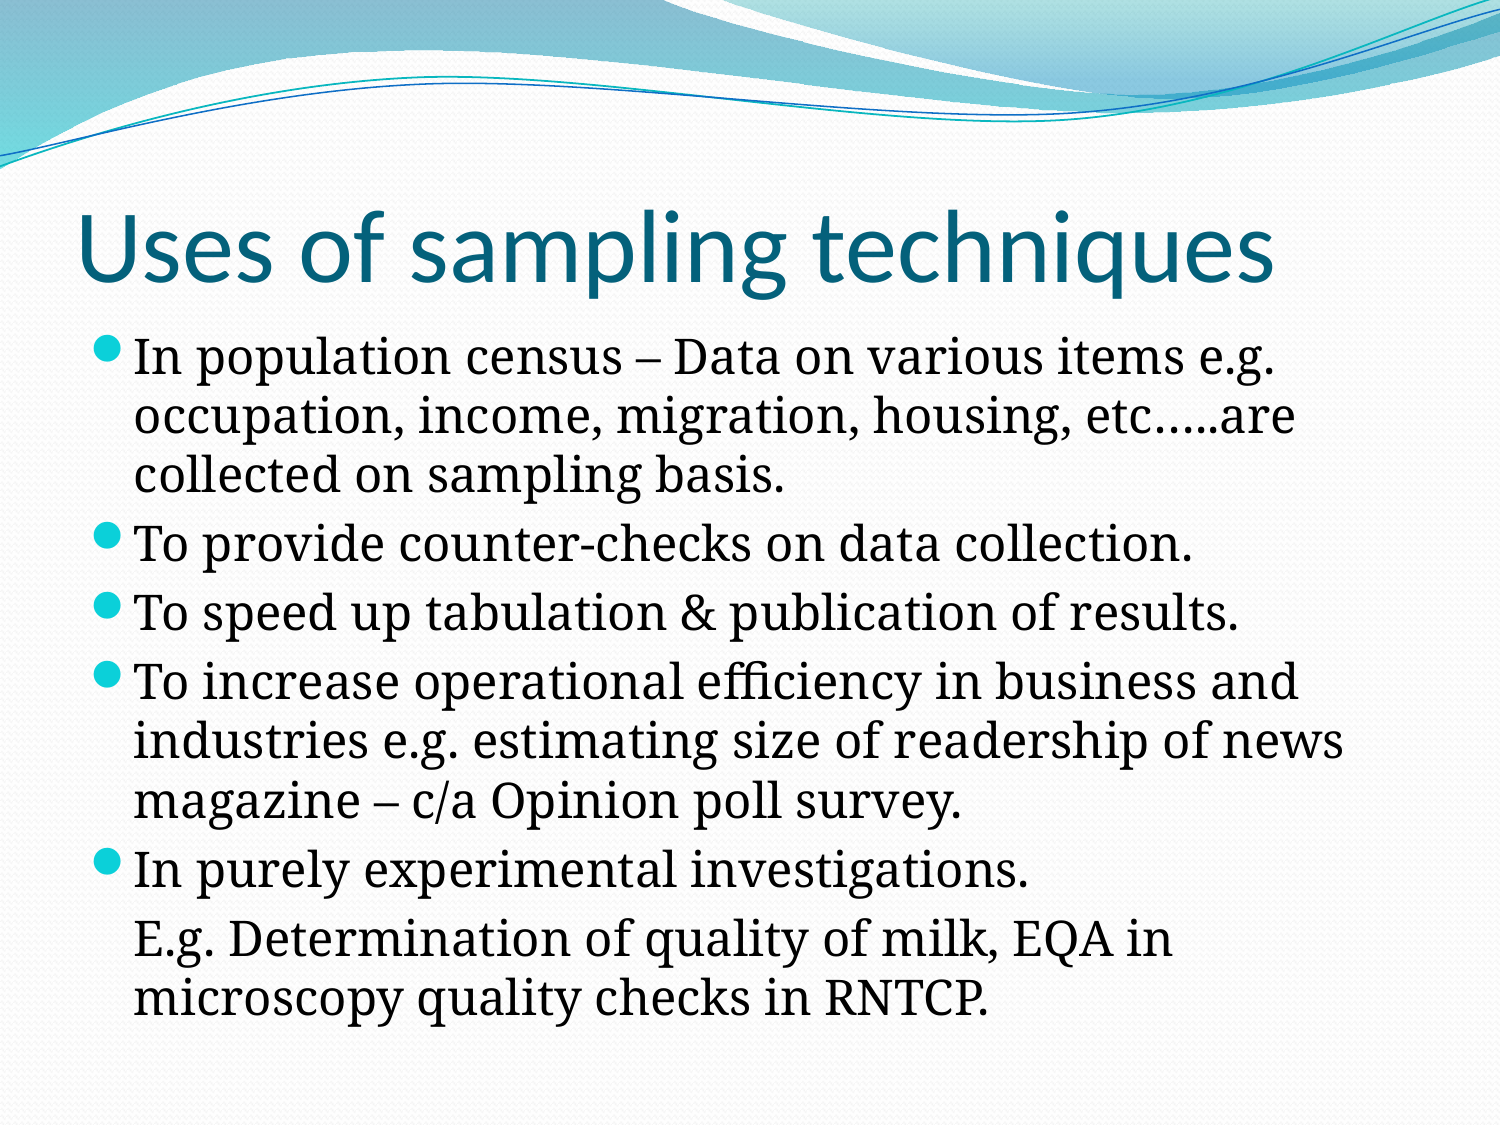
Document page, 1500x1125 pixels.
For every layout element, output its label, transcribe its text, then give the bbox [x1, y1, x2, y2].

title Uses of sampling techniques [75, 115, 1425, 303]
list In population census – Data on various items e.g. occupation, income, migration, housing, etc…..are collected on sampling basis. To provide counter-checks on data collection. To speed up tabulation & publication of results. To increase operational efficiency in business and industries e.g. estimating size of readership of news magazine – c/a Opinion poll survey. In purely experimental investigations. E.g. Determination of quality of milk, EQA in microscopy quality checks in RNTCP. [75, 317, 1425, 1038]
